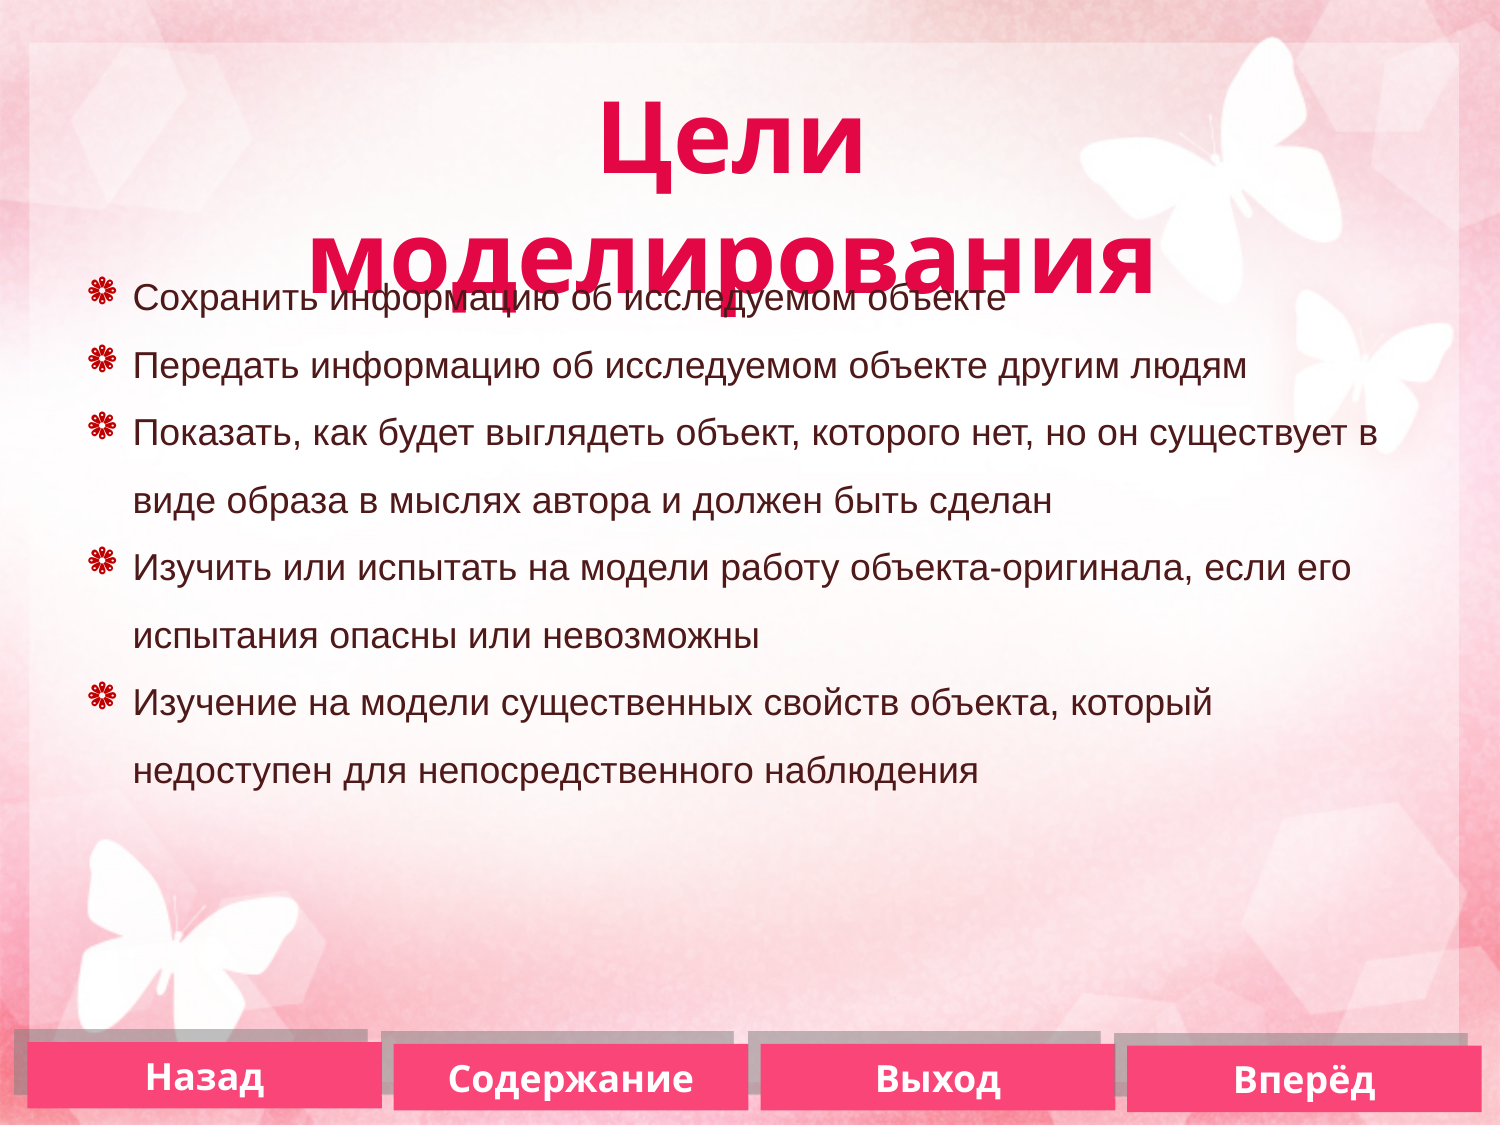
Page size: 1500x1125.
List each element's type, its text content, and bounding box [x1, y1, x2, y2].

text_box Вперёд [1127, 1045, 1482, 1113]
text_box Цели моделирования [218, 66, 1247, 243]
text_box Сохранить информацию об исследуемом объекте Передать информацию об исследуемом объекте другим людям Показать, как будет выглядеть объект, которого нет, но он существует в виде образа в мыслях автора и должен быть сделан Изучить или испытать на модели работу объекта-оригинала, если его испытания опасны или невозможны Изучение на модели существенных свойств объекта, который недоступен для непосредственного наблюдения [70, 243, 1418, 844]
text_box [29, 42, 1459, 1043]
text_box Содержание [393, 1043, 749, 1111]
text_box Назад [27, 1042, 382, 1109]
picture [0, 0, 1500, 1125]
text_box Выход [760, 1043, 1116, 1111]
